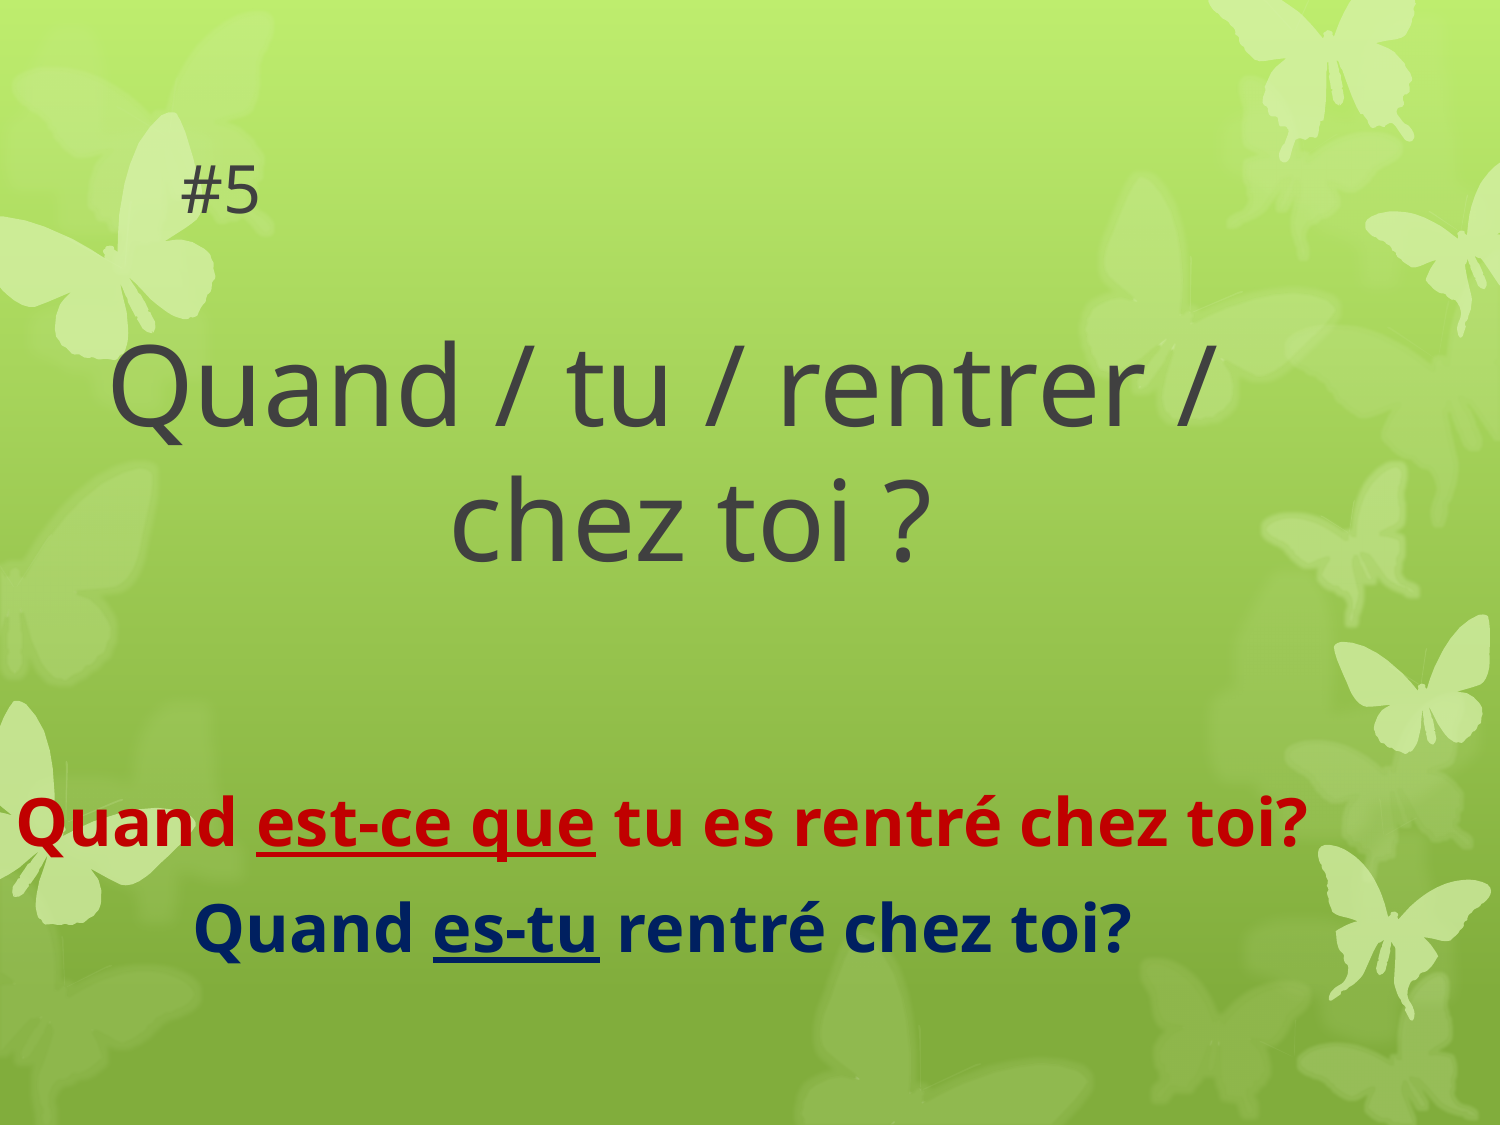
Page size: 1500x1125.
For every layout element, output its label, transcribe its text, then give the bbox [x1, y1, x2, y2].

title #5 [165, 110, 1335, 263]
list Quand / tu / rentrer / chez toi ? Quand est-ce que tu es rentré chez toi? Quand es-tu rentré chez toi? [0, 242, 1325, 1038]
